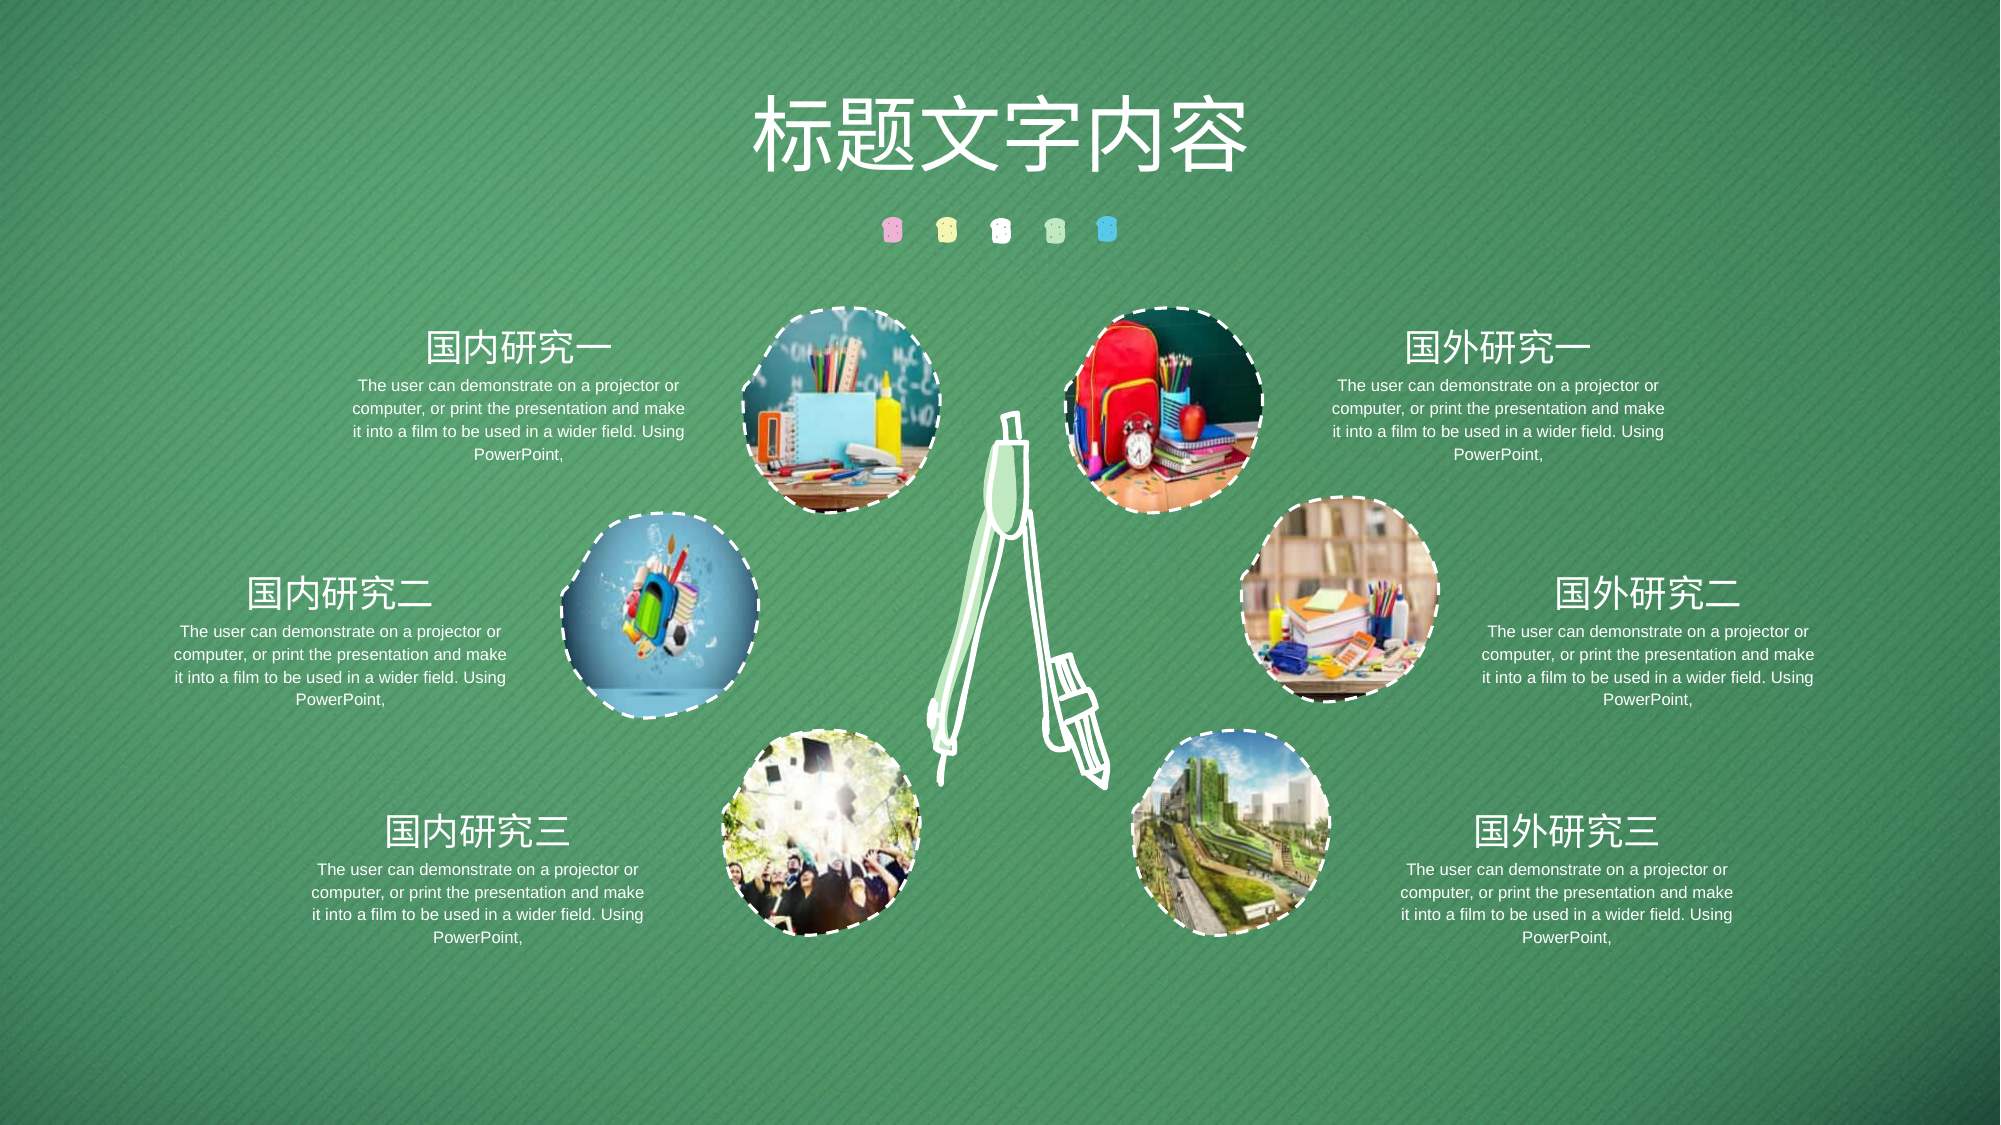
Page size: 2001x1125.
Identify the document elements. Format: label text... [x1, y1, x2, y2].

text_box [135, 553, 546, 719]
text_box [560, 511, 760, 720]
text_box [881, 214, 1119, 244]
picture [0, 0, 2000, 1125]
text_box [1131, 729, 1331, 937]
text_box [272, 791, 684, 956]
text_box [922, 410, 1112, 792]
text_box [1362, 791, 1773, 956]
text_box [741, 306, 942, 514]
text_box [313, 307, 725, 473]
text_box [1443, 553, 1854, 719]
text_box 标题文字内容 [736, 75, 1266, 190]
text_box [1293, 307, 1704, 473]
text_box [1240, 495, 1440, 703]
text_box [721, 729, 921, 937]
text_box [1064, 306, 1264, 514]
